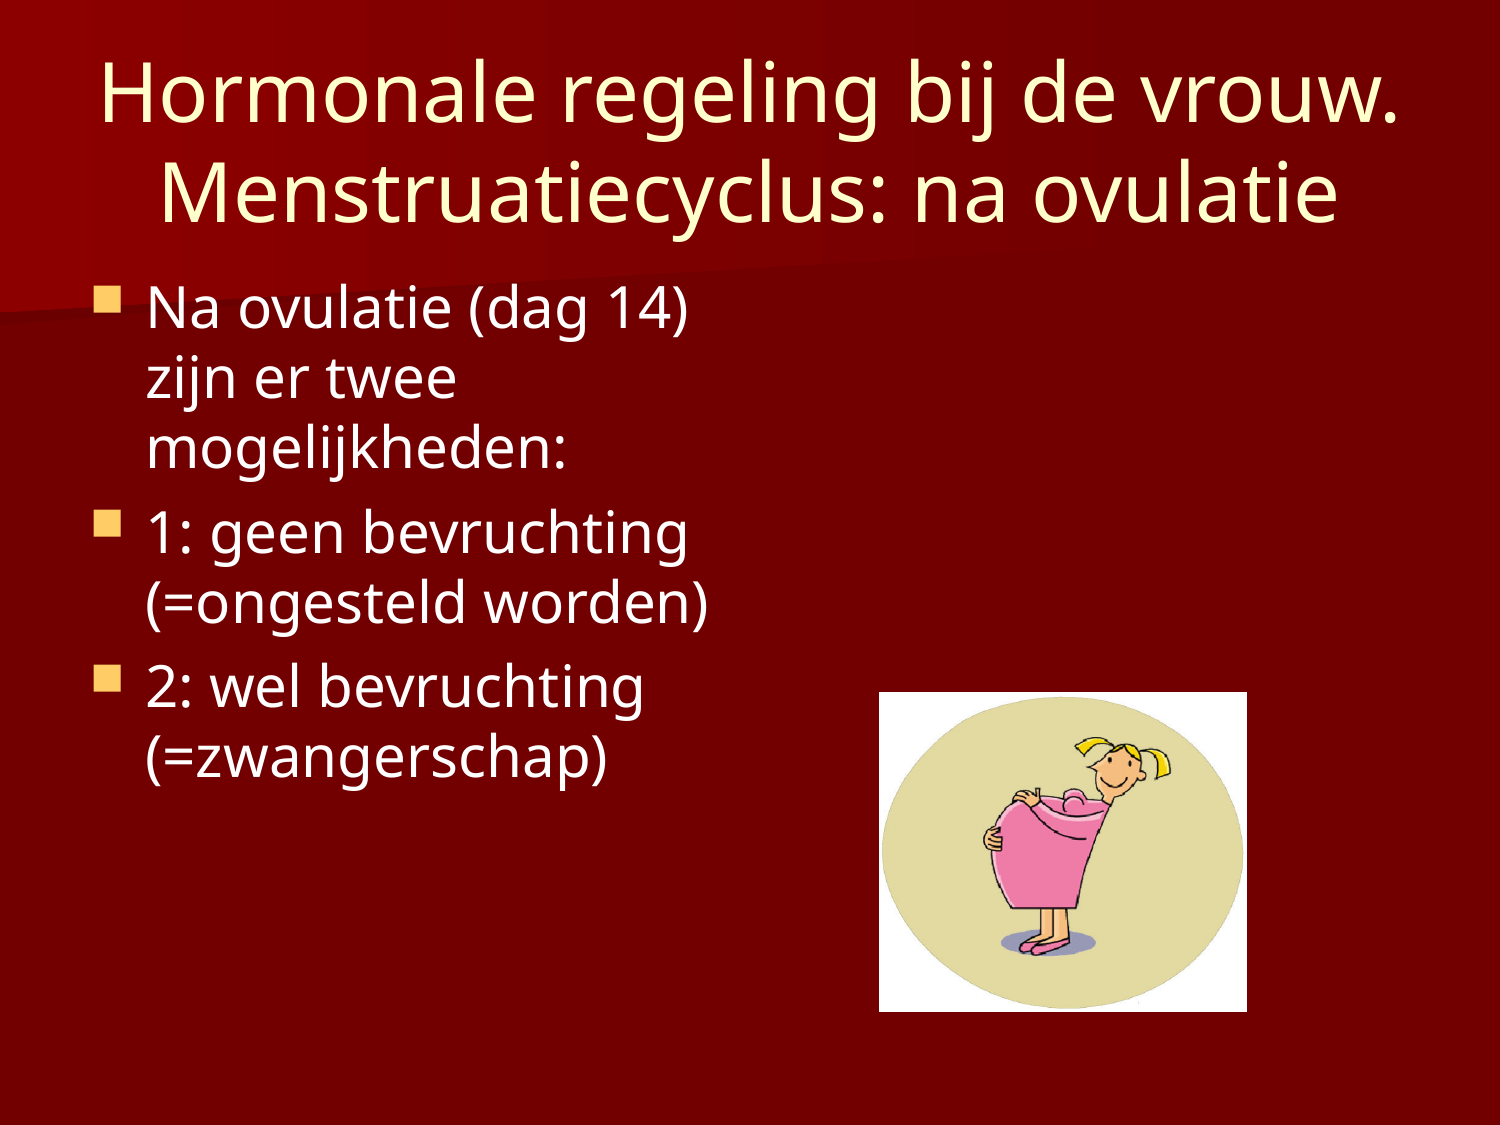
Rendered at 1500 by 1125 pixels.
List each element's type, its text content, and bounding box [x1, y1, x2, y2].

picture [879, 692, 1247, 1012]
title Hormonale regeling bij de vrouw. Menstruatiecyclus: na ovulatie [74, 30, 1426, 247]
list Na ovulatie (dag 14) zijn er twee mogelijkheden: 1: geen bevruchting (=ongesteld worden)‏ 2: wel bevruchting (=zwangerschap)‏ [74, 262, 738, 1001]
